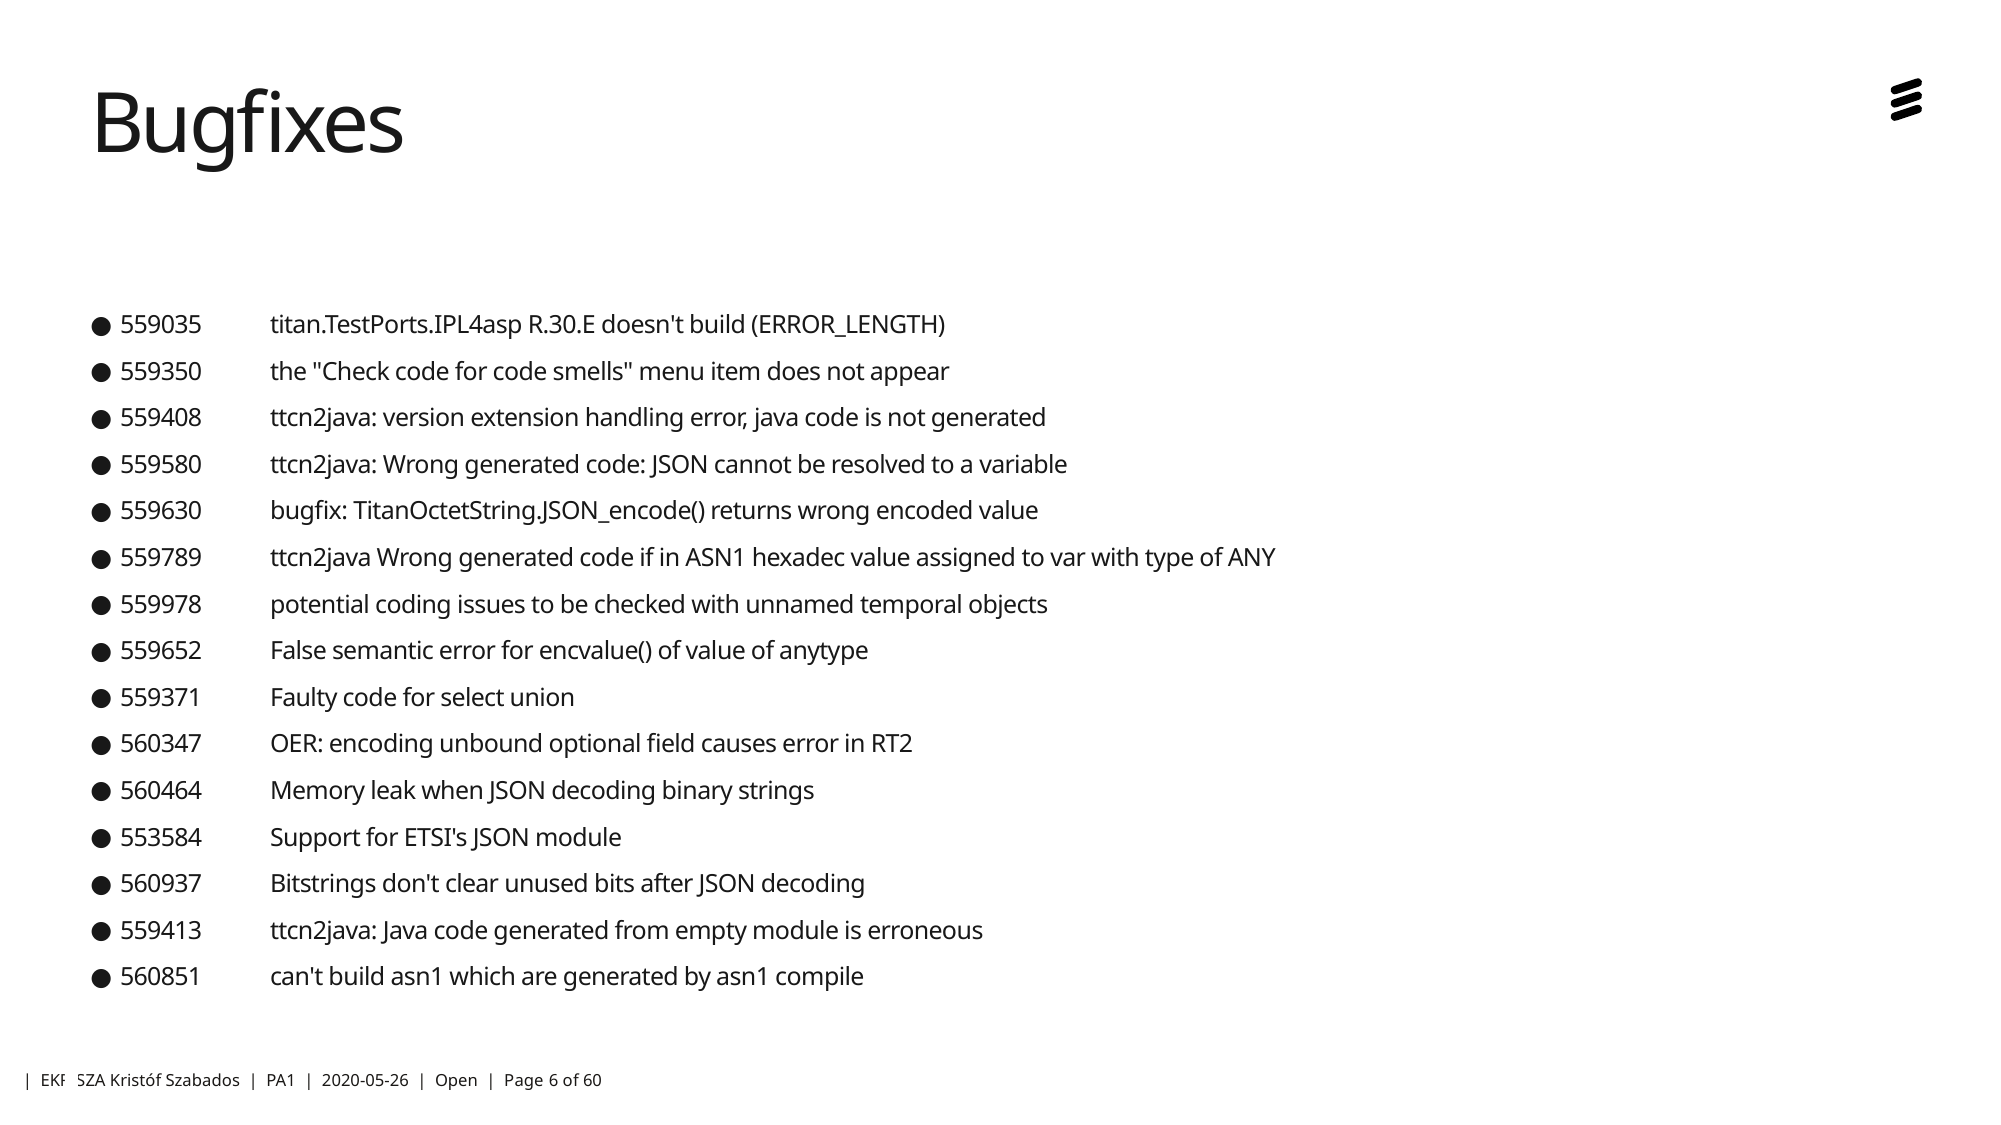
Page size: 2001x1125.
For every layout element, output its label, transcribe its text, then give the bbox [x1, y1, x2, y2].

title Bugfixes [78, 77, 1805, 256]
list 559035 titan.TestPorts.IPL4asp R.30.E doesn't build (ERROR_LENGTH) 559350 the "Check code for code smells" menu item does not appear 559408 ttcn2java: version extension handling error, java code is not generated 559580 ttcn2java: Wrong generated code: JSON cannot be resolved to a variable 559630 bugfix: TitanOctetString.JSON_encode() returns wrong encoded value 559789 ttcn2java Wrong generated code if in ASN1 hexadec value assigned to var with type of ANY 559978 potential coding issues to be checked with unnamed temporal objects 559652 False semantic error for encvalue() of value of anytype 559371 Faulty code for select union 560347 OER: encoding unbound optional field causes error in RT2 560464 Memory leak when JSON decoding binary strings 553584 Support for ETSI's JSON module 560937 Bitstrings don't clear unused bits after JSON decoding 559413 ttcn2java: Java code generated from empty module is erroneous 560851 can't build asn1 which are generated by asn1 compile [78, 302, 1922, 1024]
